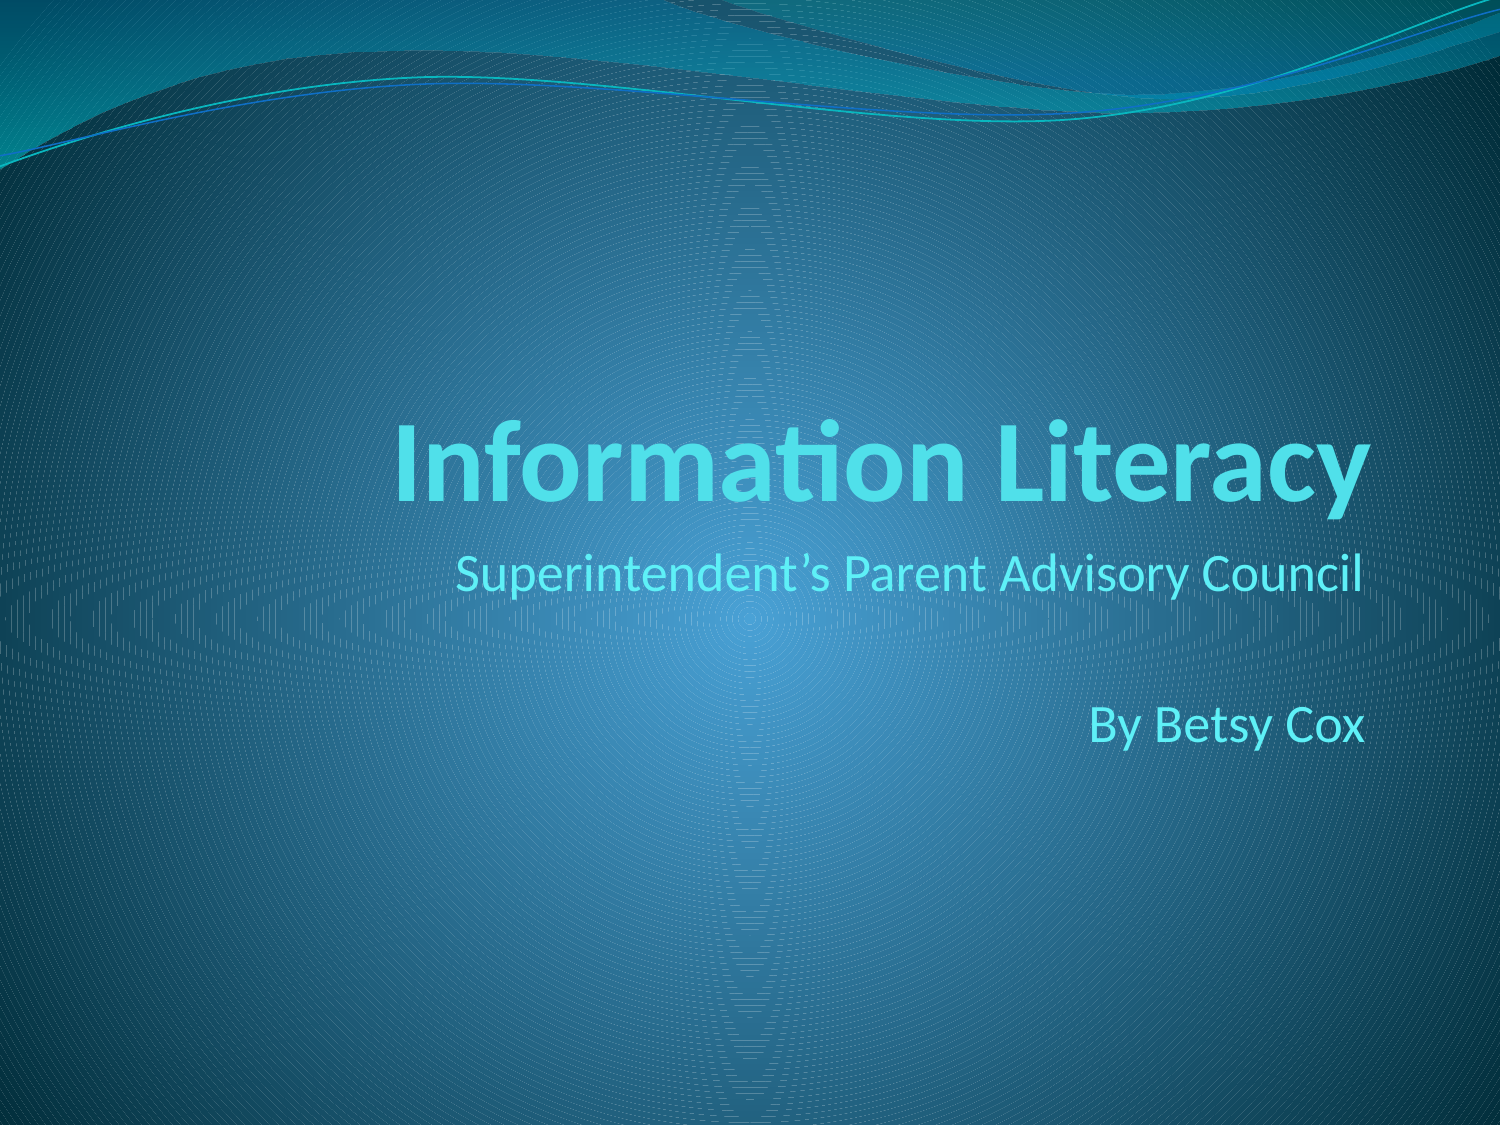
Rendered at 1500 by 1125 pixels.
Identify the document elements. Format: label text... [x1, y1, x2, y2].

title Information Literacy [87, 224, 1376, 525]
subtitle Superintendent’s Parent Advisory Council By Betsy Cox [87, 529, 1376, 818]
